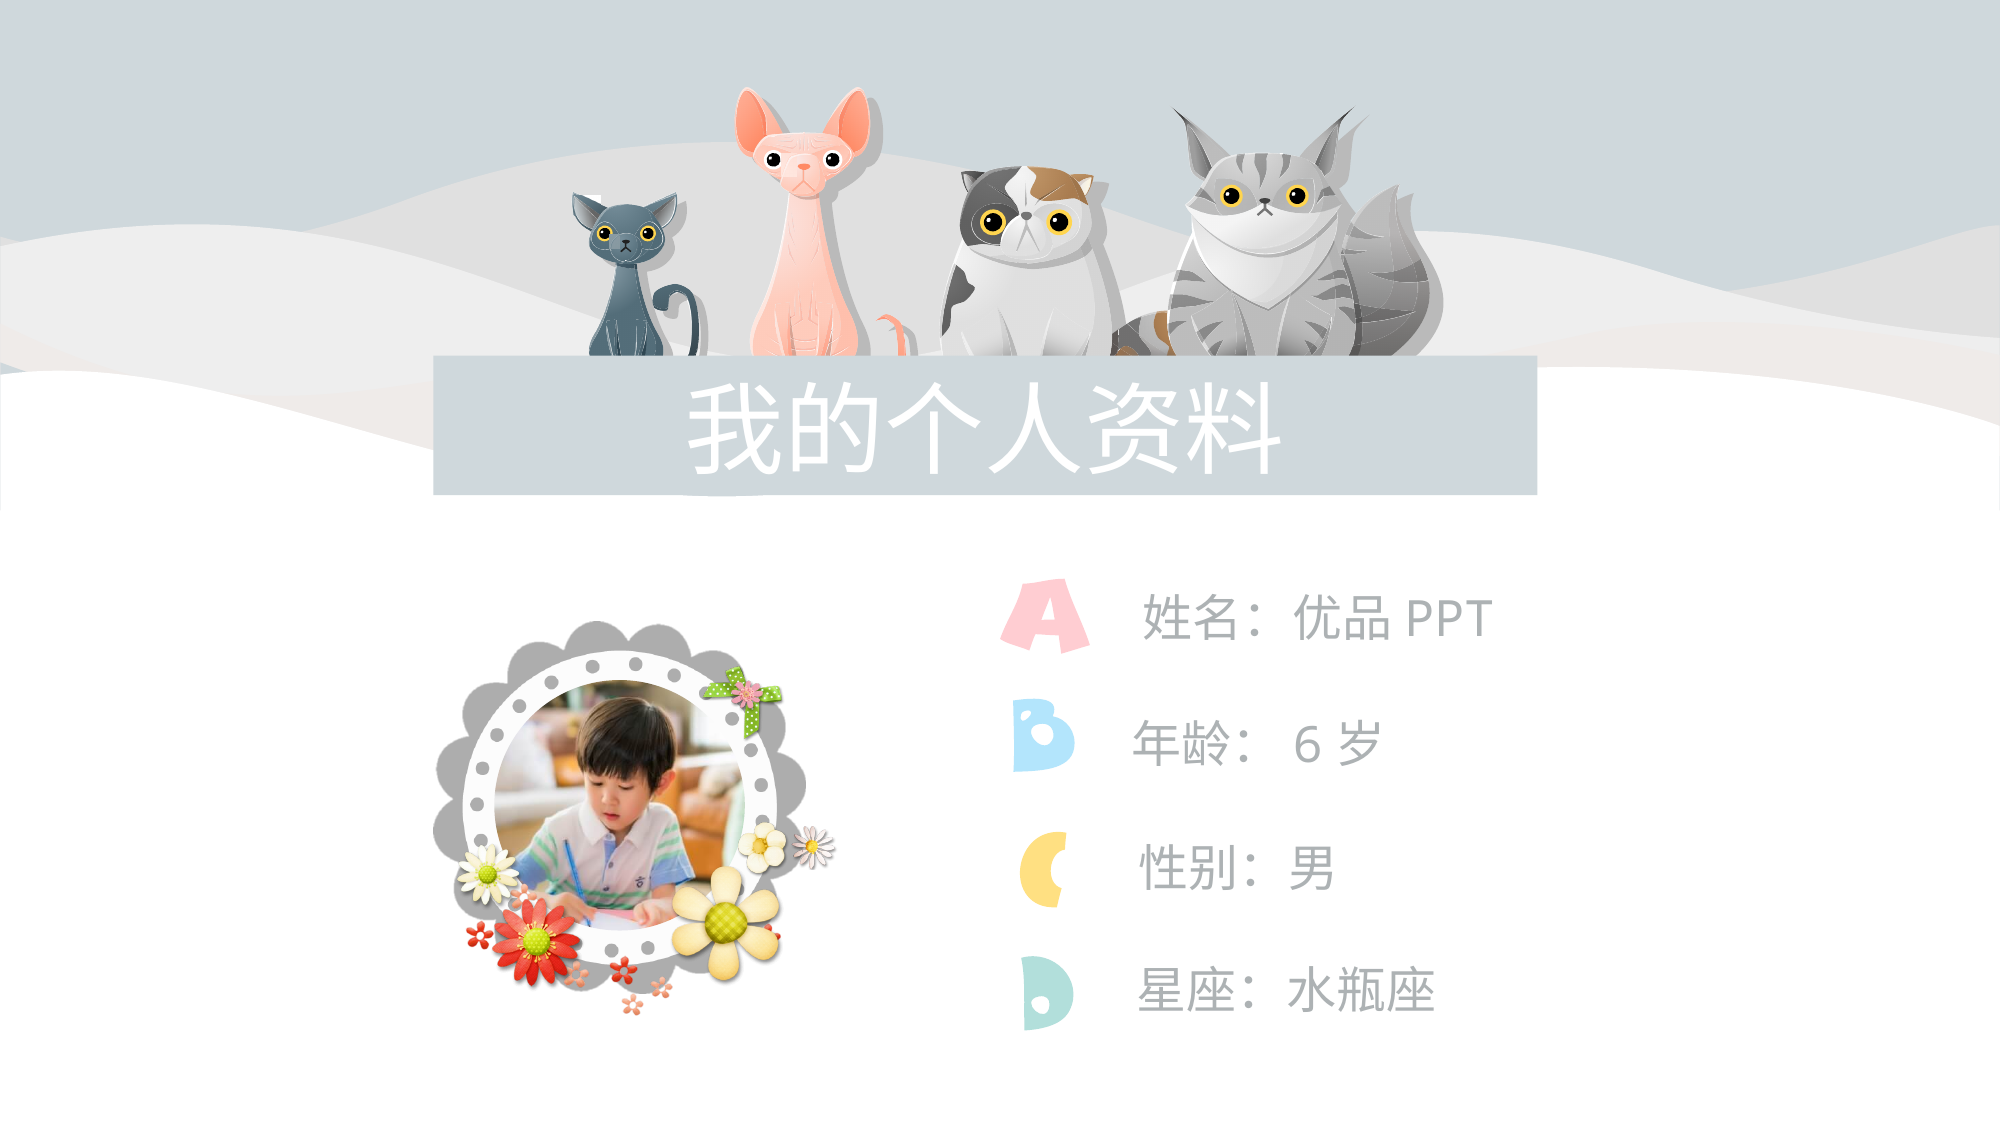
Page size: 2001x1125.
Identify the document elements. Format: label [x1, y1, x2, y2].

text_box [433, 621, 844, 1024]
text_box [433, 355, 1538, 496]
text_box [0, 0, 2000, 1125]
picture [513, 41, 1458, 355]
